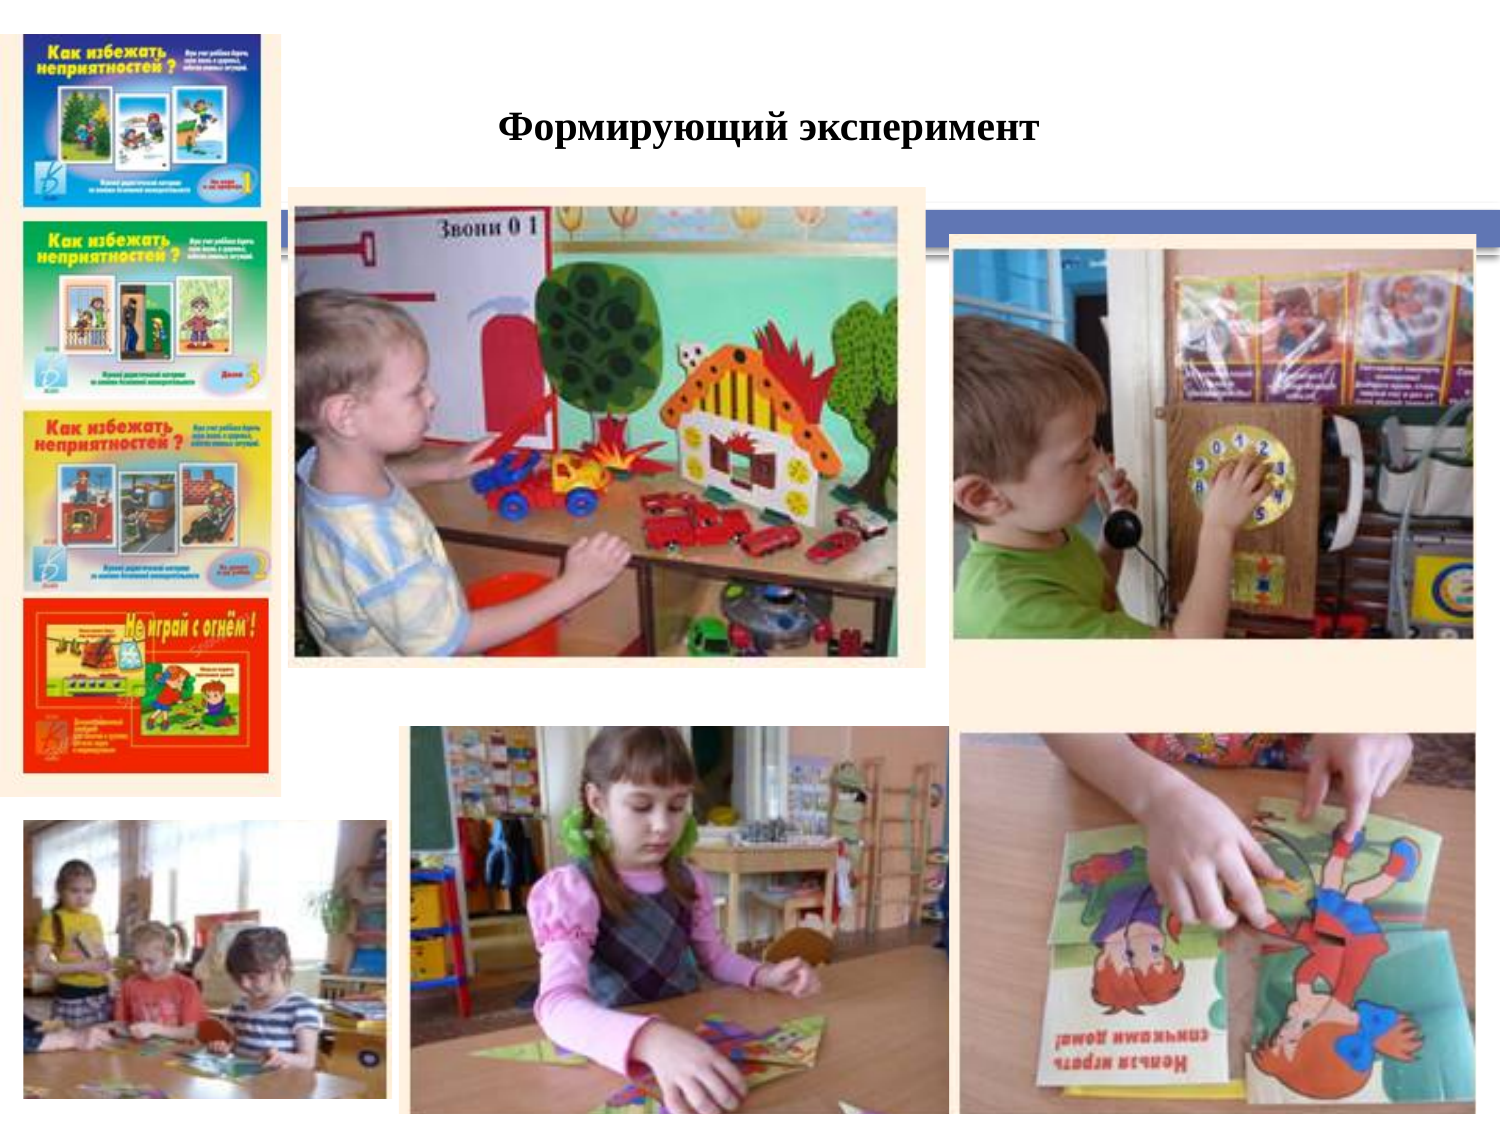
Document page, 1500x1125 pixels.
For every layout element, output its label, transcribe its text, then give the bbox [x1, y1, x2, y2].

picture [287, 187, 927, 669]
picture [398, 234, 1477, 1114]
picture [23, 819, 393, 1099]
picture [0, 33, 282, 798]
title Формирующий эксперимент [285, 42, 1438, 206]
